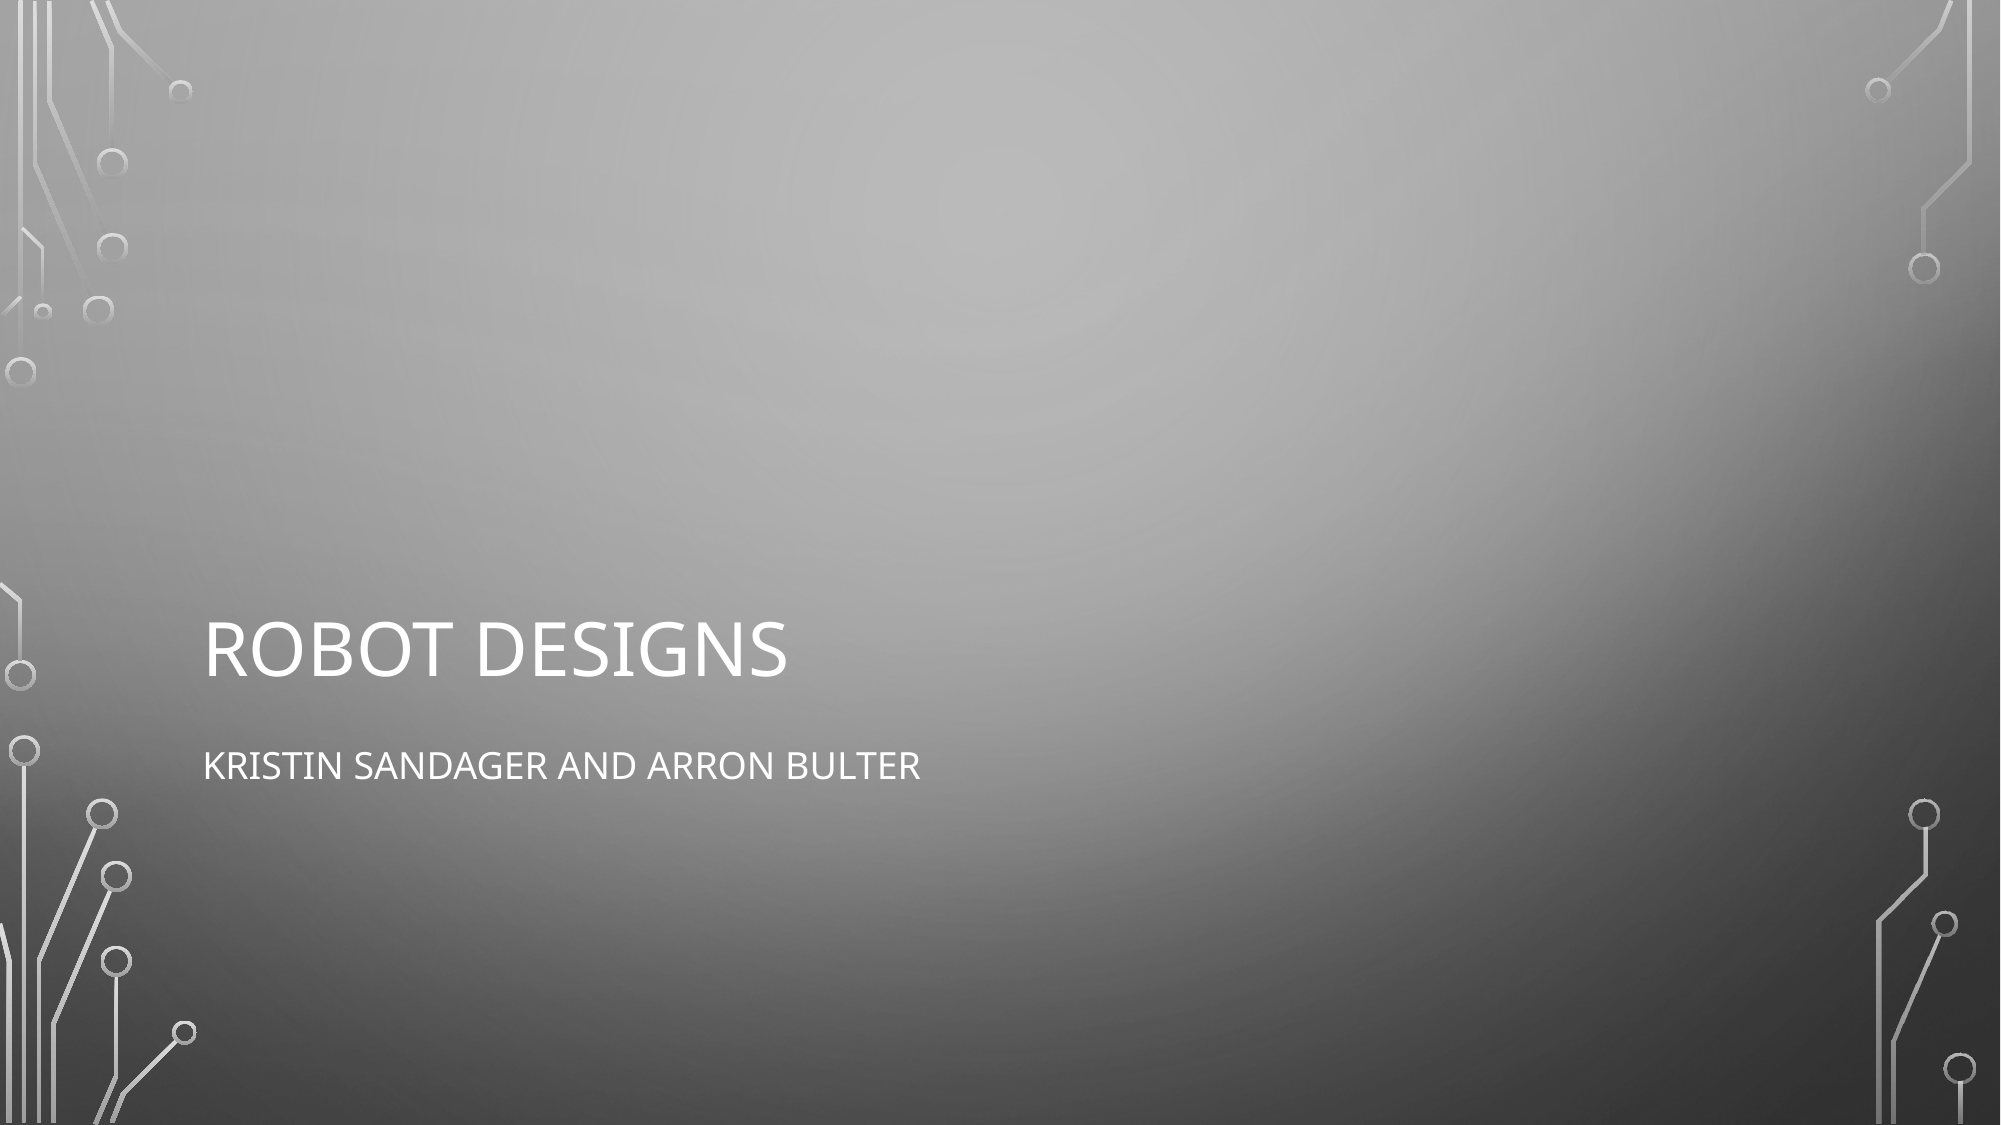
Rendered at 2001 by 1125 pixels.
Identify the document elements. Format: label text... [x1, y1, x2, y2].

title Robot Designs [187, 232, 1813, 701]
list Kristin Sandager and Arron Bulter [187, 725, 1813, 952]
